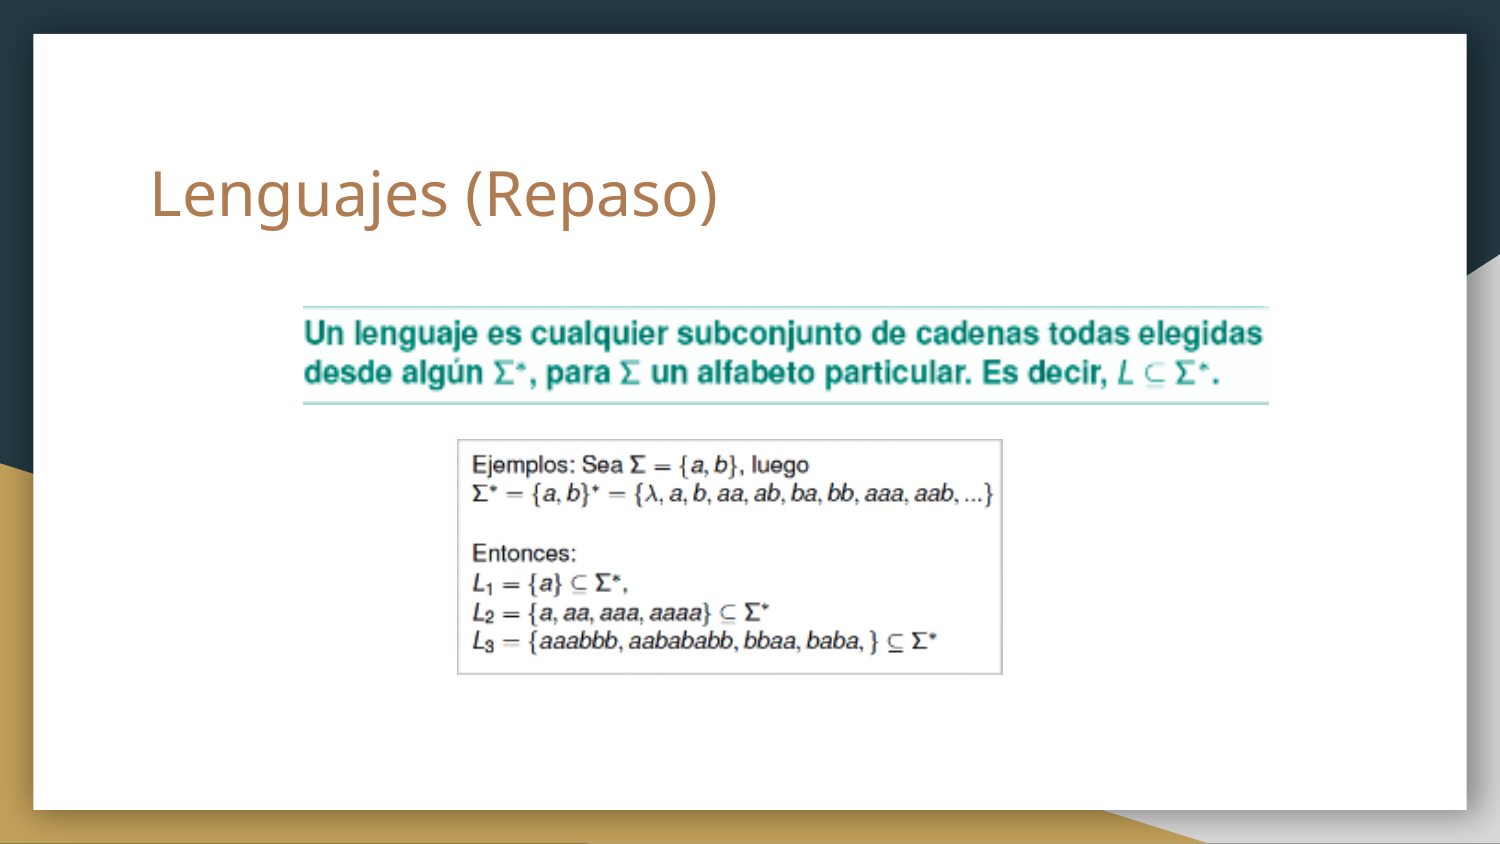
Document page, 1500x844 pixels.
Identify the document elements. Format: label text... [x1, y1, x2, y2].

title Lenguajes (Repaso) [134, 138, 1366, 296]
picture [303, 306, 1270, 405]
picture [457, 439, 1004, 675]
